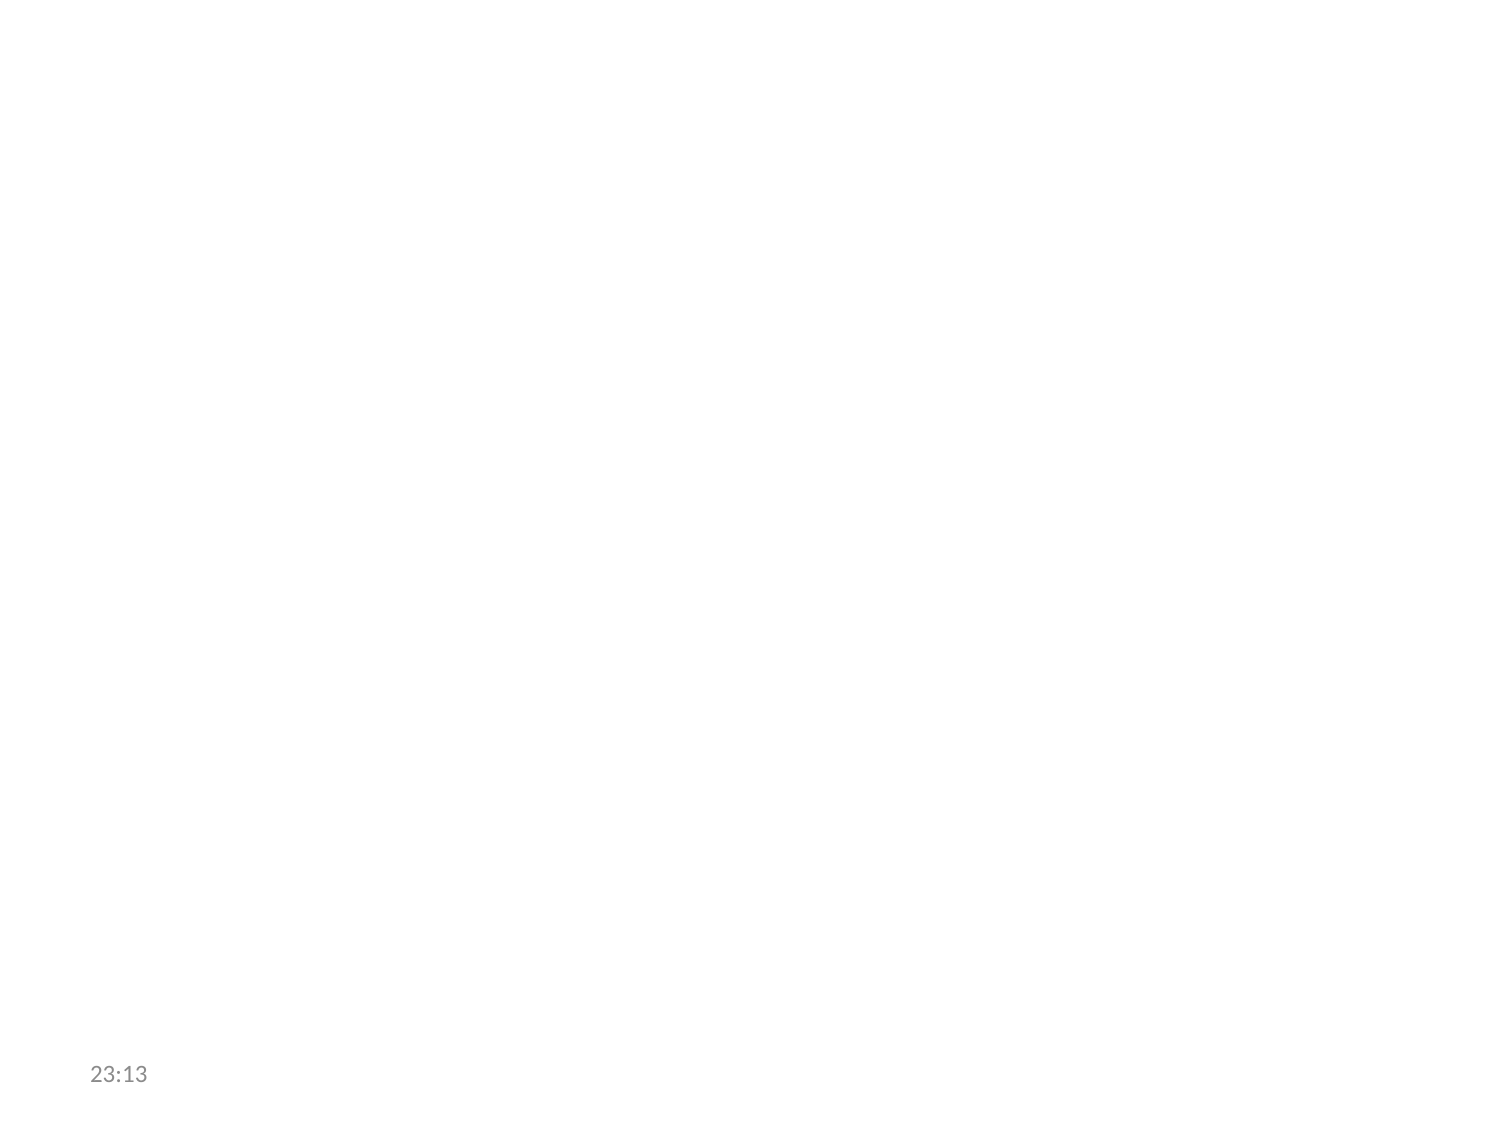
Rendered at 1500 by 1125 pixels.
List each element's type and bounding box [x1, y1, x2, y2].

slide_number [75, 1042, 425, 1103]
